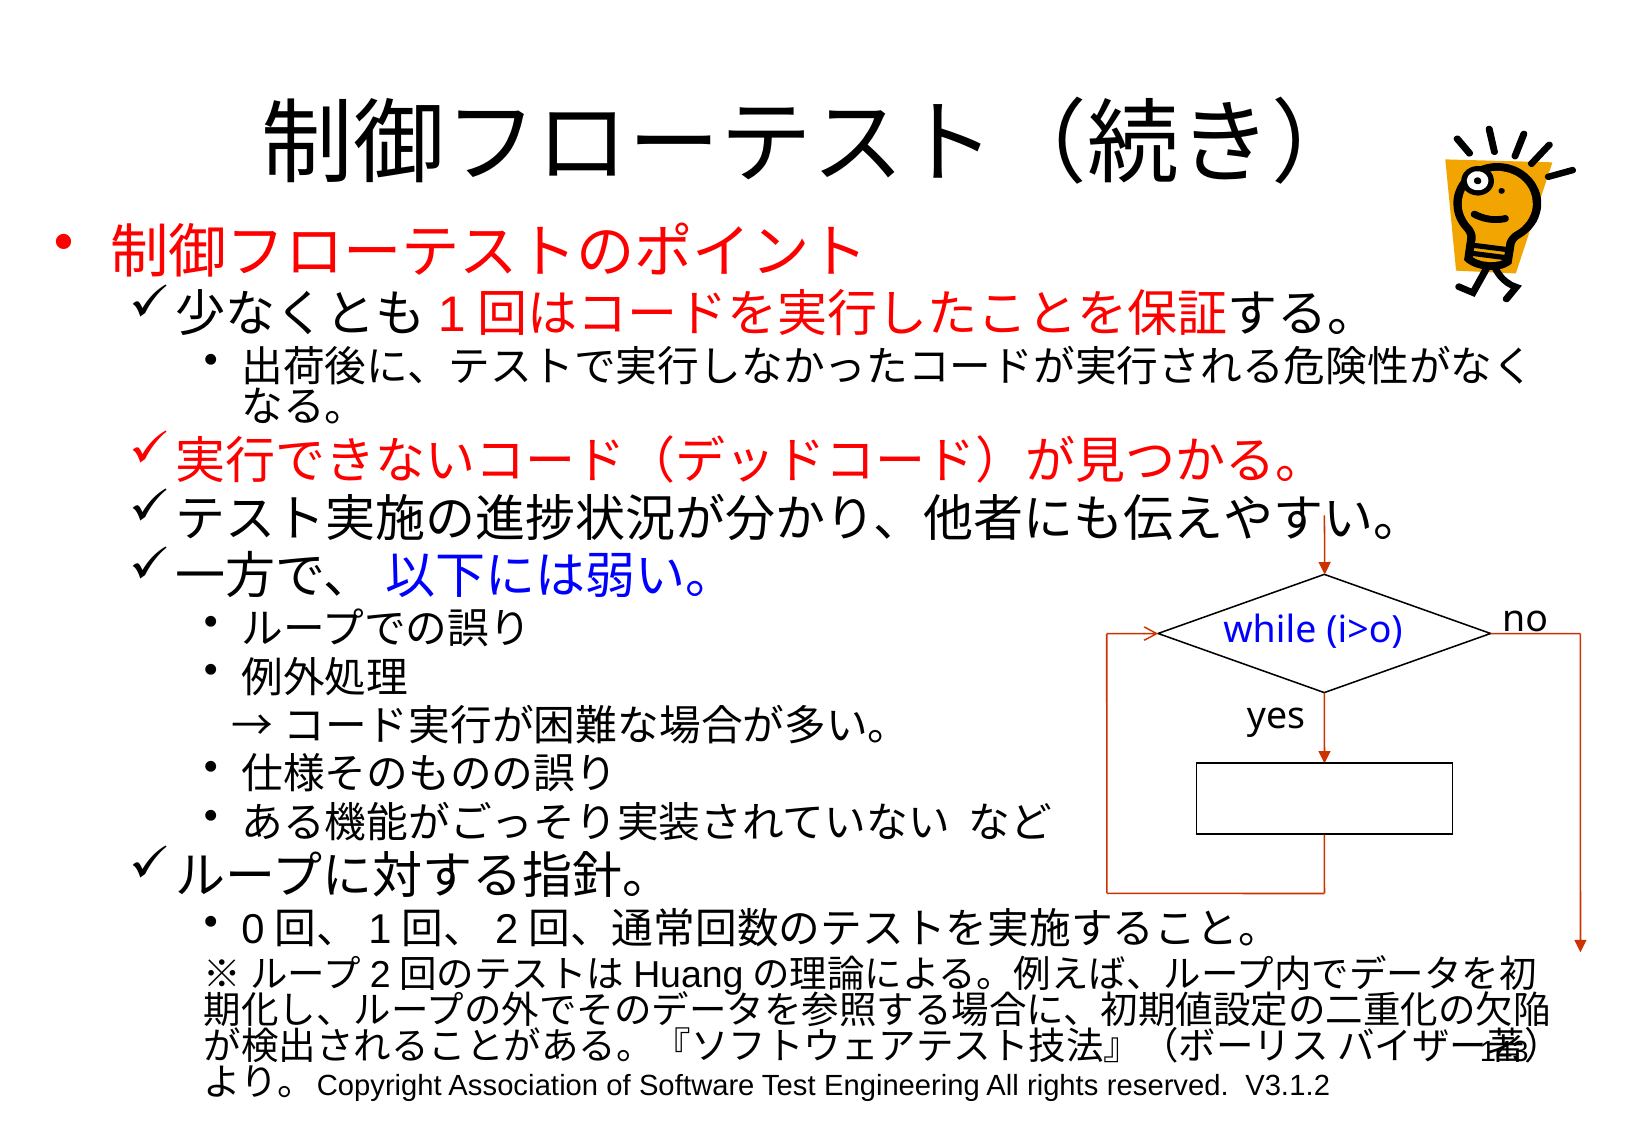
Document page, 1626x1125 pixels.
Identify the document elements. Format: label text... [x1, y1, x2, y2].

picture [1444, 125, 1577, 303]
text_box [1257, 574, 1391, 598]
title 制御フローテスト（続き） [80, 44, 1544, 219]
text_box [1227, 608, 1487, 693]
text_box [1159, 615, 1208, 652]
text_box [1106, 626, 1159, 641]
text_box [1318, 515, 1331, 575]
list 制御フローテストのポイント 少なくとも1回はコードを実行したことを保証する。 出荷後に、テストで実行しなかったコードが実行される危険性がなくなる。 実行できないコード（デッドコード）が見つかる。 テスト実施の進捗状況が分かり、他者にも伝えやすい。 一方で、 以下には弱い。 ループでの誤り 例外処理 →コード実行が困難な場合が多い。 仕様そのものの誤り ある機能がごっそり実装されていない など ループに対する指針。 0回、1回、2回、通常回数のテストを実施すること。 ※ループ2回のテストはHuangの理論による。例えば、ループ内でデータを初期化し、ループの外でそのデータを参照する場合に、初期値設定の二重化の欠陥が検出されることがある。『ソフトウェアテスト技法』（ボーリス バイザー著）より。 [38, 219, 1586, 1054]
slide_number 143 [1164, 1054, 1544, 1103]
text_box no [1487, 586, 1564, 646]
text_box [1318, 692, 1331, 763]
text_box yes [1232, 683, 1321, 743]
footer Copyright Association of Software Test Engineering All rights reserved. V3.1.2 [233, 1058, 1416, 1103]
text_box [1574, 633, 1587, 953]
text_box while (i>o) [1208, 598, 1419, 658]
text_box [1196, 763, 1453, 835]
